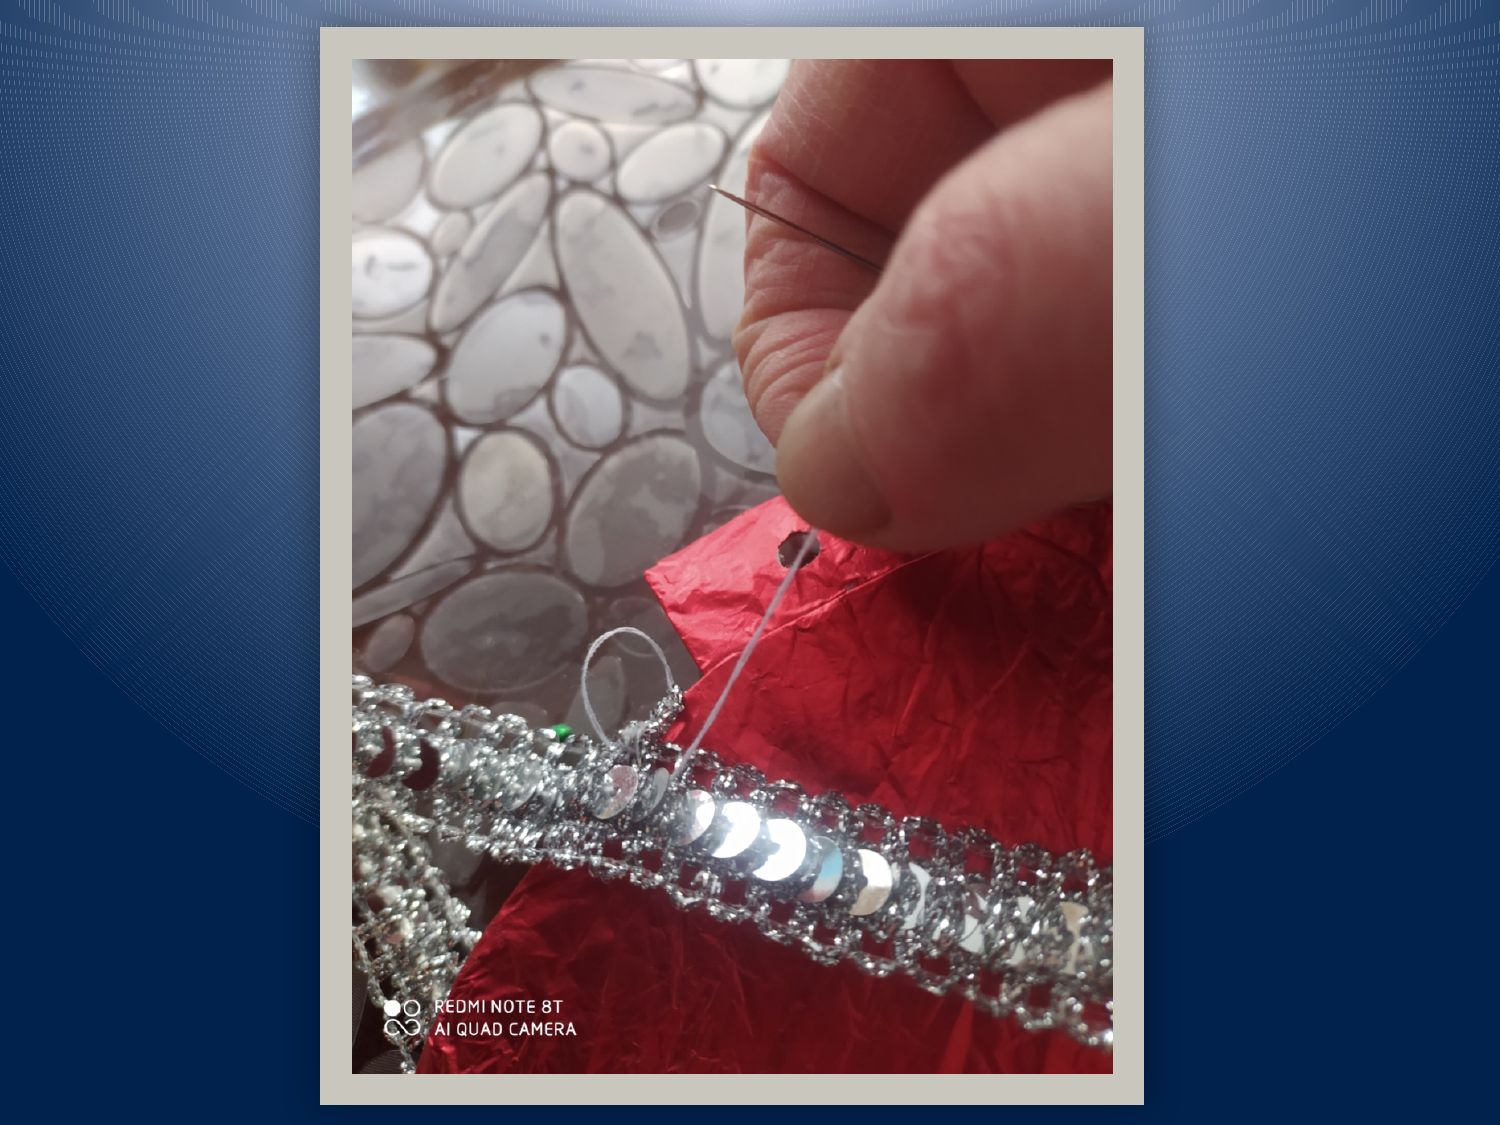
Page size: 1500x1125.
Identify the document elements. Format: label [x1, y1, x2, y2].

picture [352, 948, 1113, 1073]
picture [352, 59, 1113, 185]
list [224, 185, 1240, 948]
